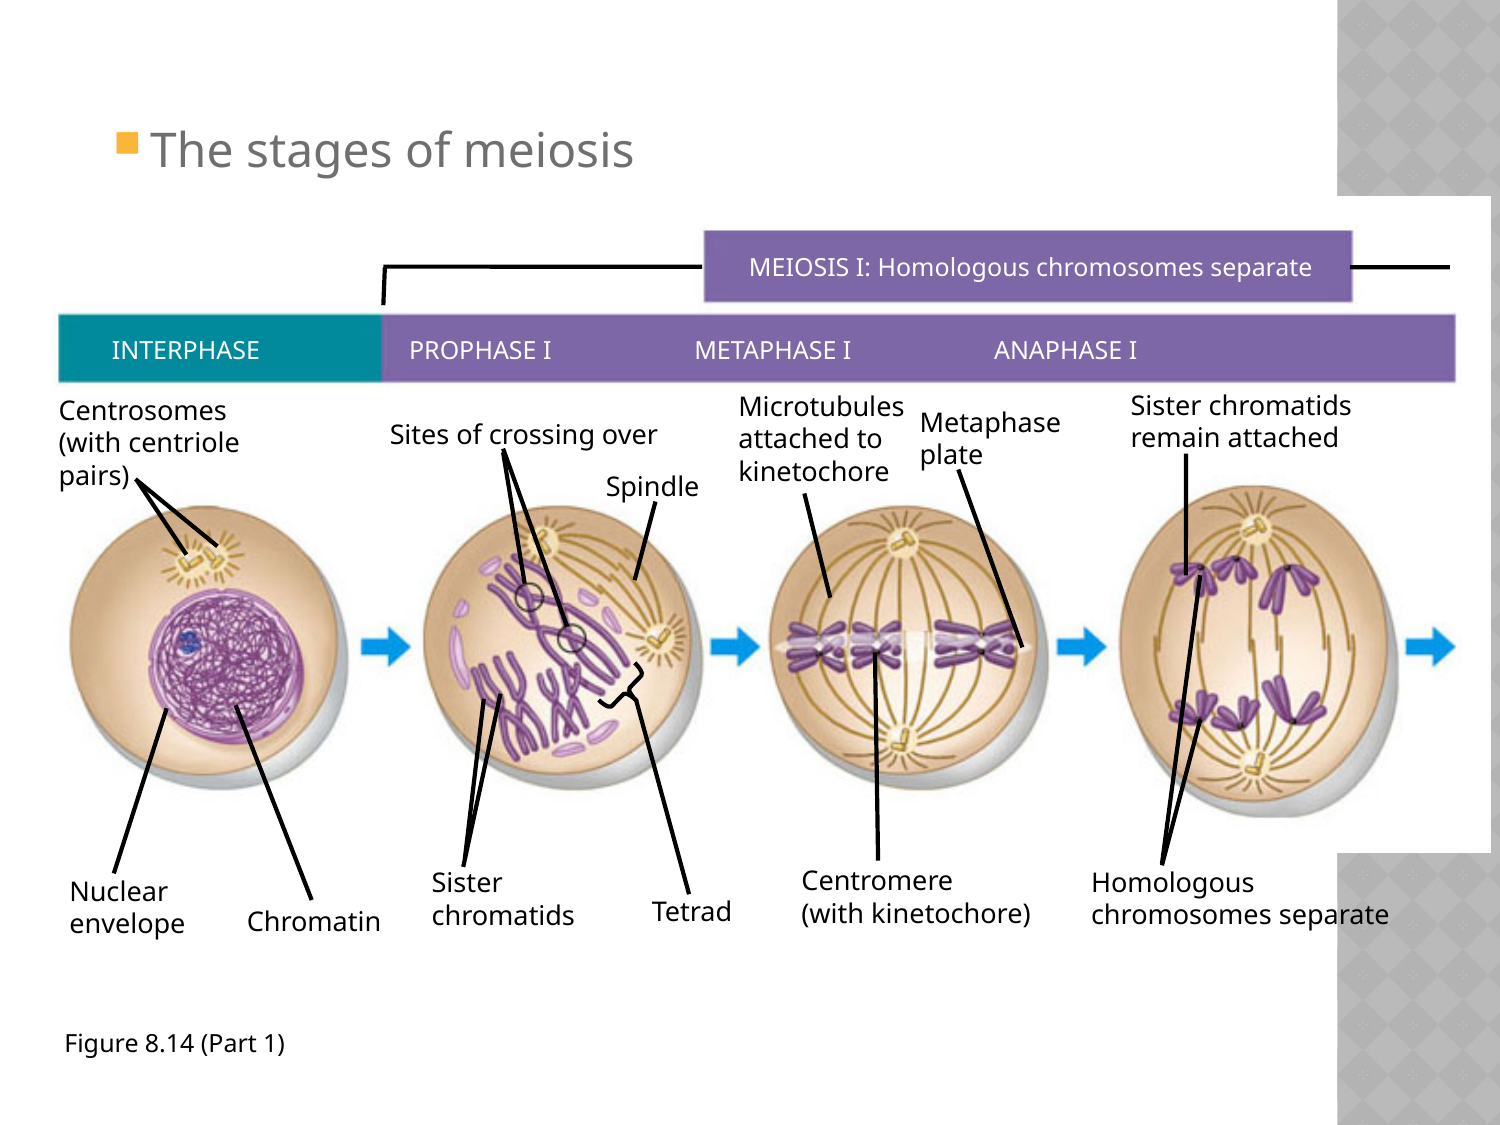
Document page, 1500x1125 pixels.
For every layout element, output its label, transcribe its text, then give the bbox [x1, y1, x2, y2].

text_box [24, 195, 1491, 947]
list The stages of meiosis [50, 112, 1450, 194]
text_box Figure 8.14 (Part 1) [49, 1020, 301, 1065]
